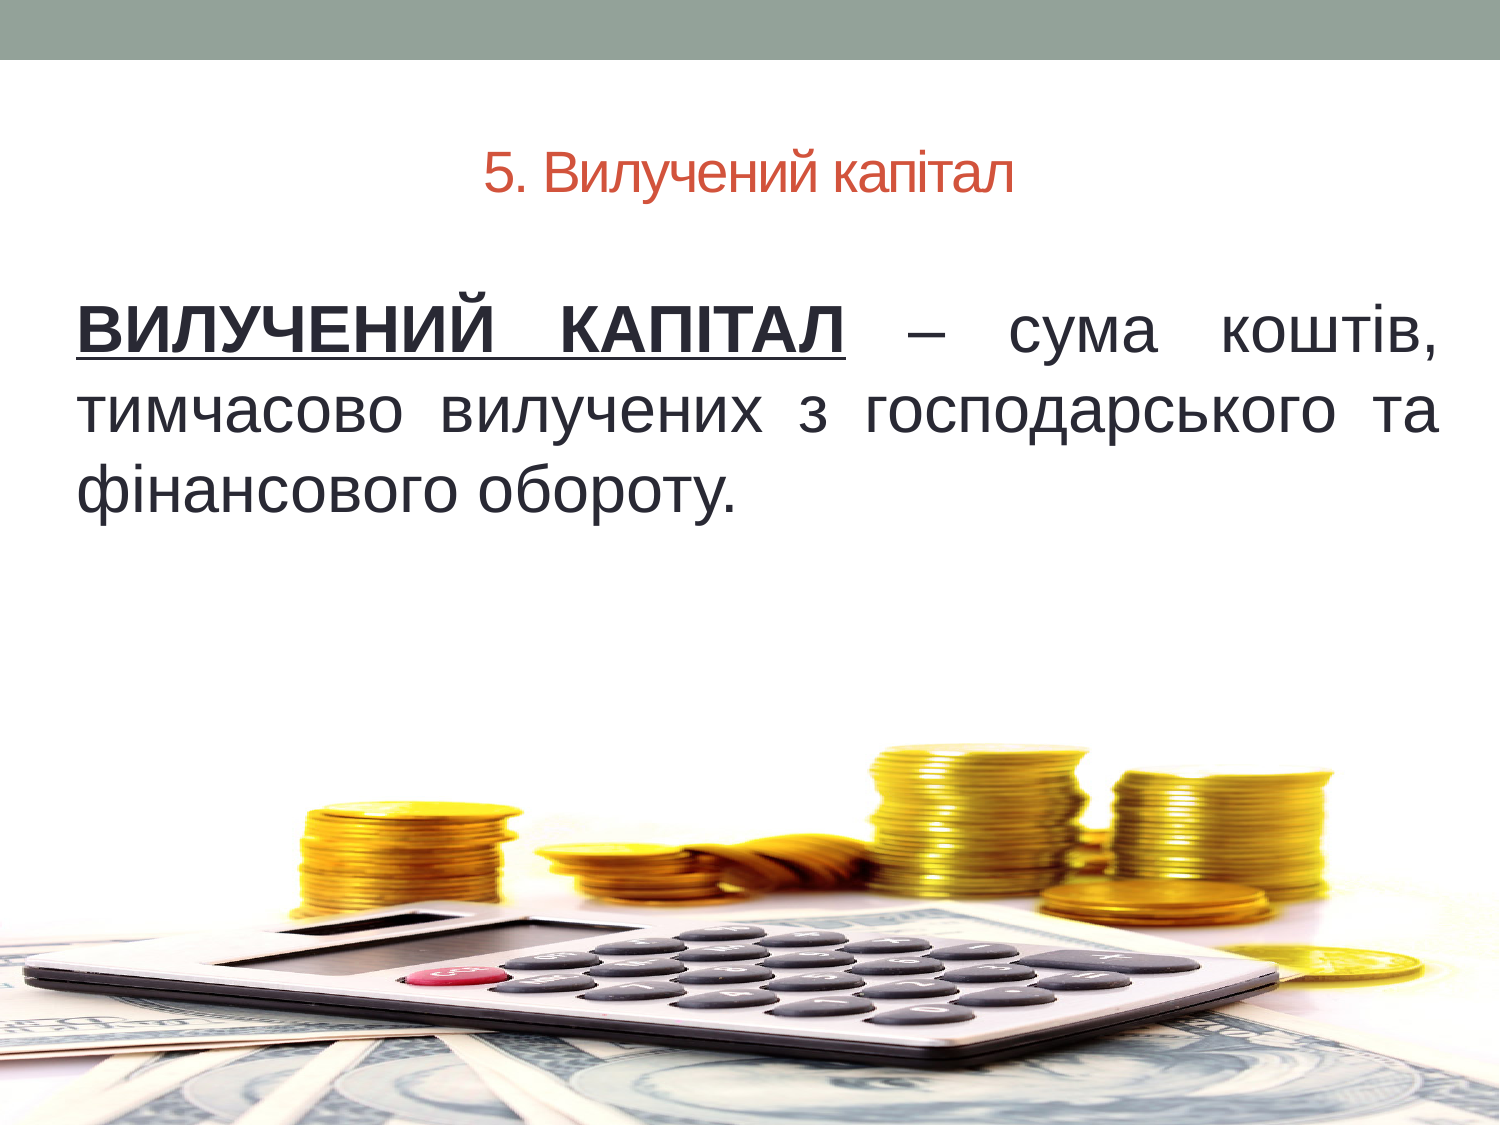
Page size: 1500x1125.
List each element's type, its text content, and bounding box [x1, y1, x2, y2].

title 5. Вилучений капітал [75, 87, 1425, 250]
text_box ВИЛУЧЕНИЙ КАПІТАЛ – сума коштів, тимчасово вилучених з господарського та фінансового обороту. [61, 278, 1456, 534]
picture [0, 727, 1500, 1125]
